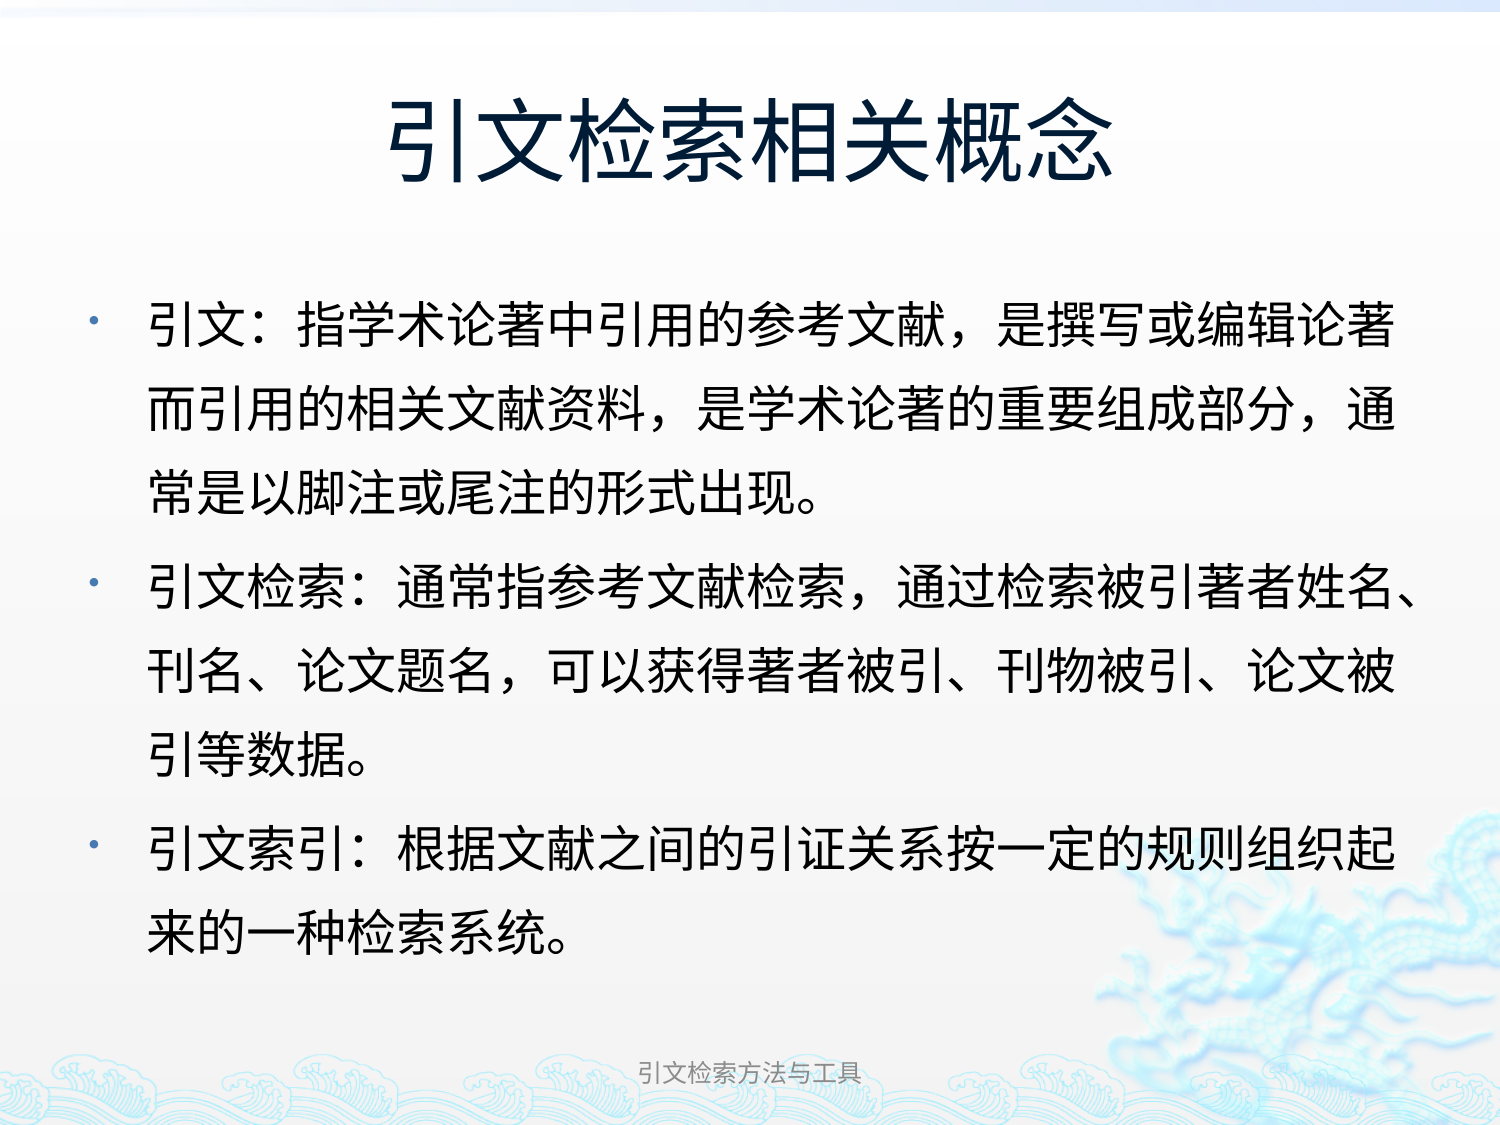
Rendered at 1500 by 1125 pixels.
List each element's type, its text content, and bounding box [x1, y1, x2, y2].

list 引文：指学术论著中引用的参考文献，是撰写或编辑论著而引用的相关文献资料，是学术论著的重要组成部分，通常是以脚注或尾注的形式出现。 引文检索：通常指参考文献检索，通过检索被引著者姓名、刊名、论文题名，可以获得著者被引、刊物被引、论文被引等数据。 引文索引：根据文献之间的引证关系按一定的规则组织起来的一种检索系统。 [75, 262, 1425, 1005]
footer 引文检索方法与工具 [512, 1042, 988, 1103]
title 引文检索相关概念 [75, 45, 1425, 233]
